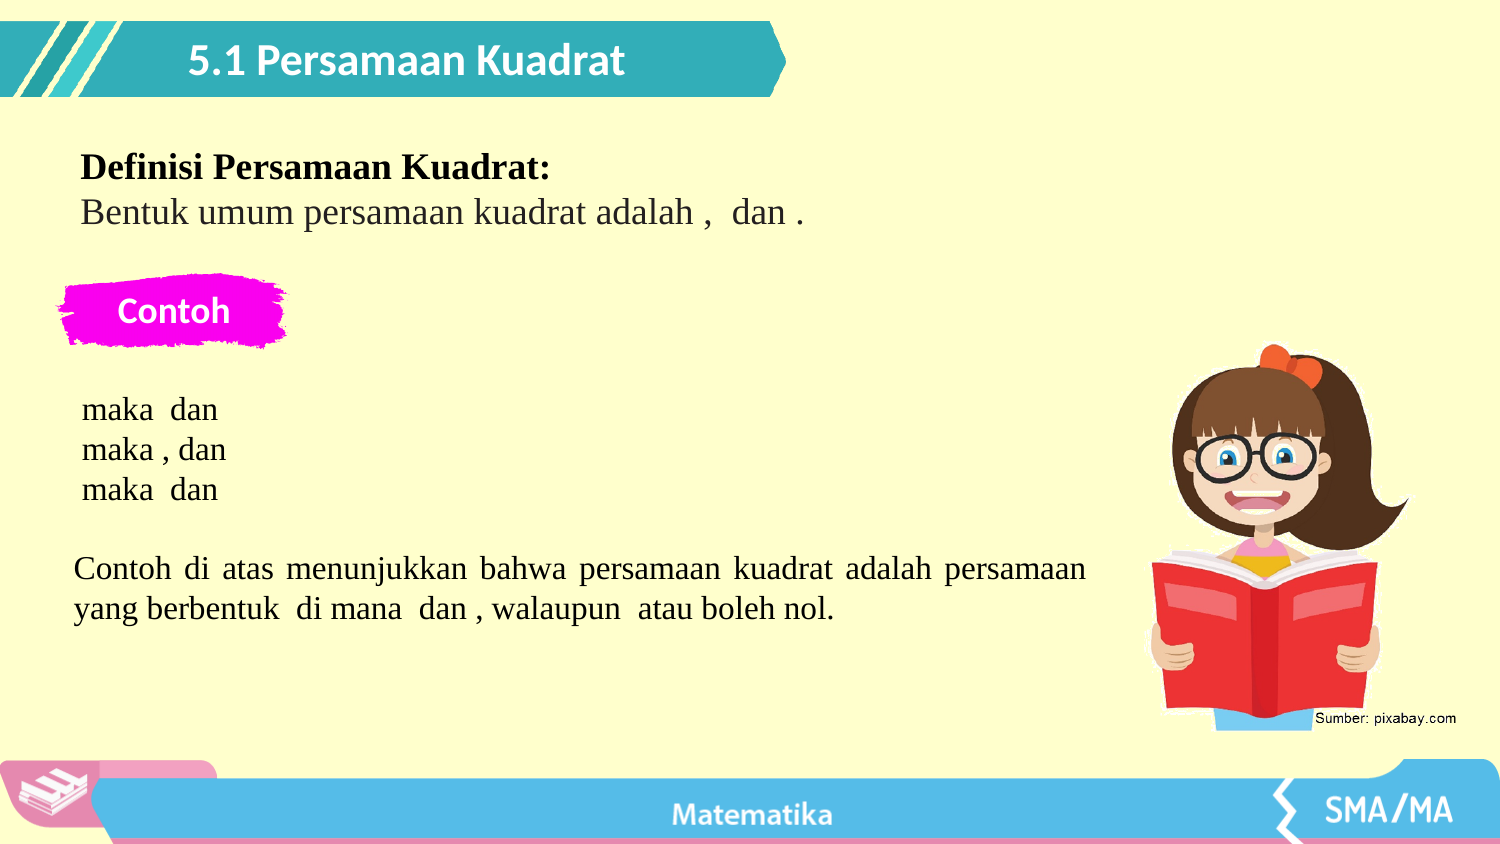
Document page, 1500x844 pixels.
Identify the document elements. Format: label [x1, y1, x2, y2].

text_box [55, 272, 291, 353]
text_box [0, 21, 786, 149]
picture [0, 759, 1500, 844]
picture [1050, 332, 1500, 735]
